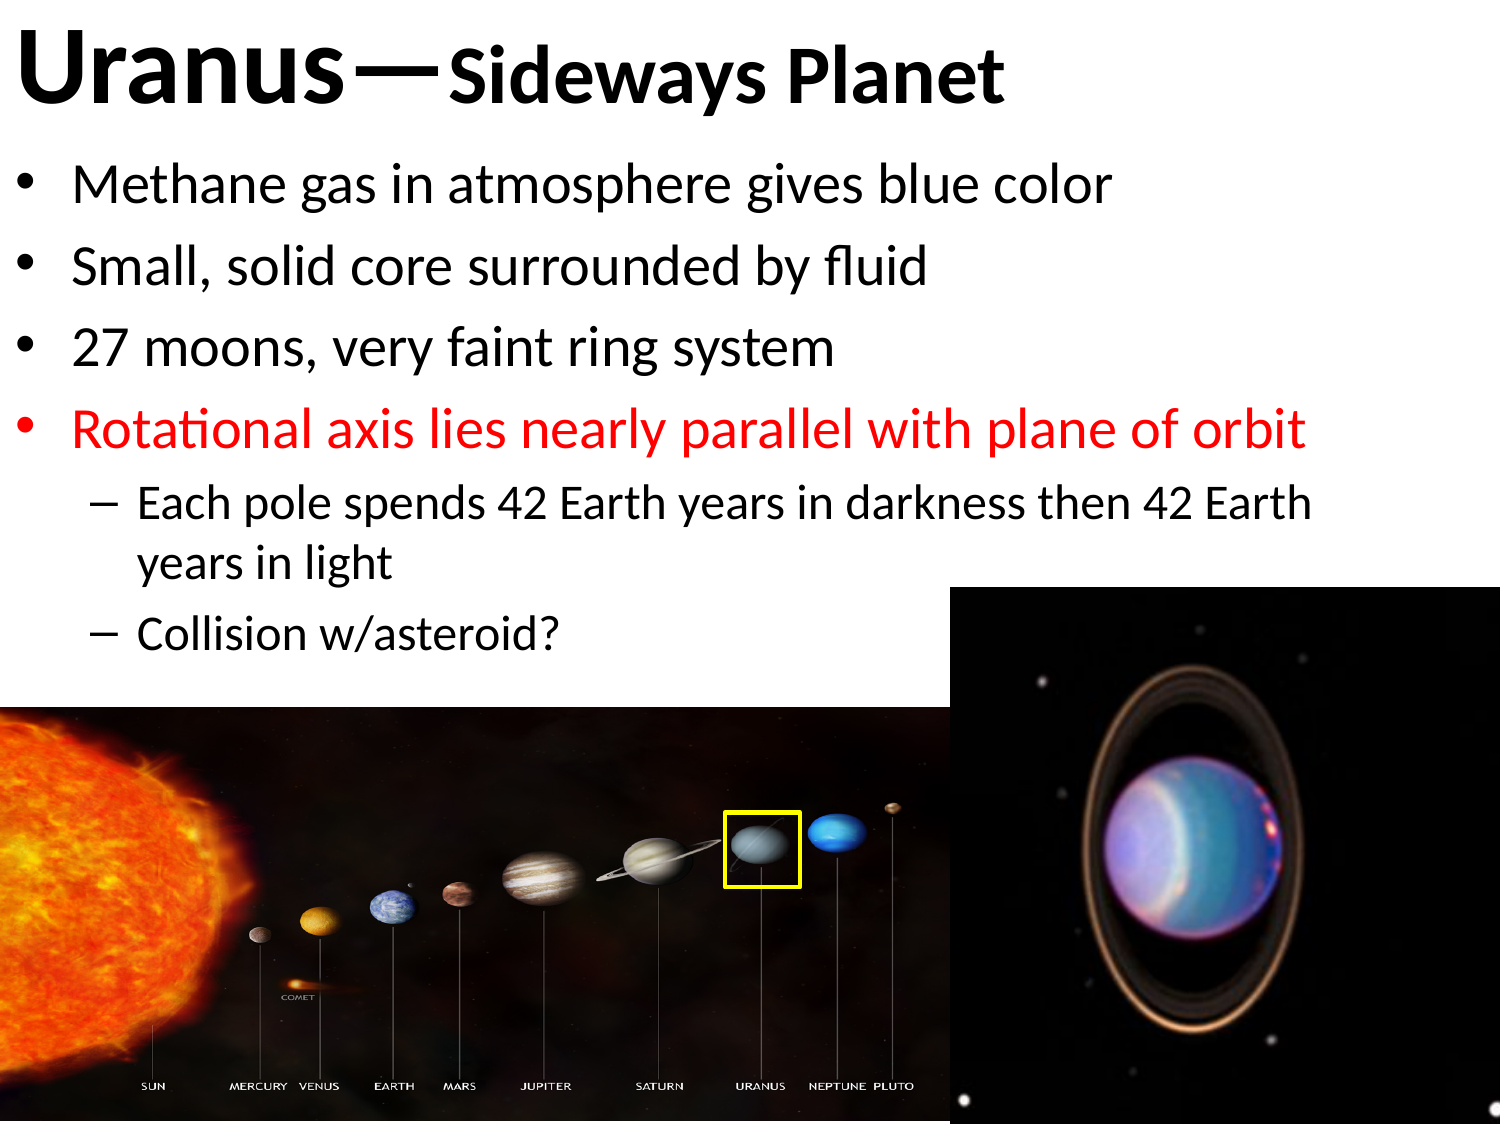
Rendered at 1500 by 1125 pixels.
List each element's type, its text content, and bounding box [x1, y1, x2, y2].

list Methane gas in atmosphere gives blue color Small, solid core surrounded by fluid 27 moons, very faint ring system Rotational axis lies nearly parallel with plane of orbit Each pole spends 42 Earth years in darkness then 42 Earth years in light Collision w/asteroid? [0, 137, 1350, 706]
title Uranus—Sideways Planet [0, 0, 1350, 118]
picture [0, 587, 1500, 1124]
